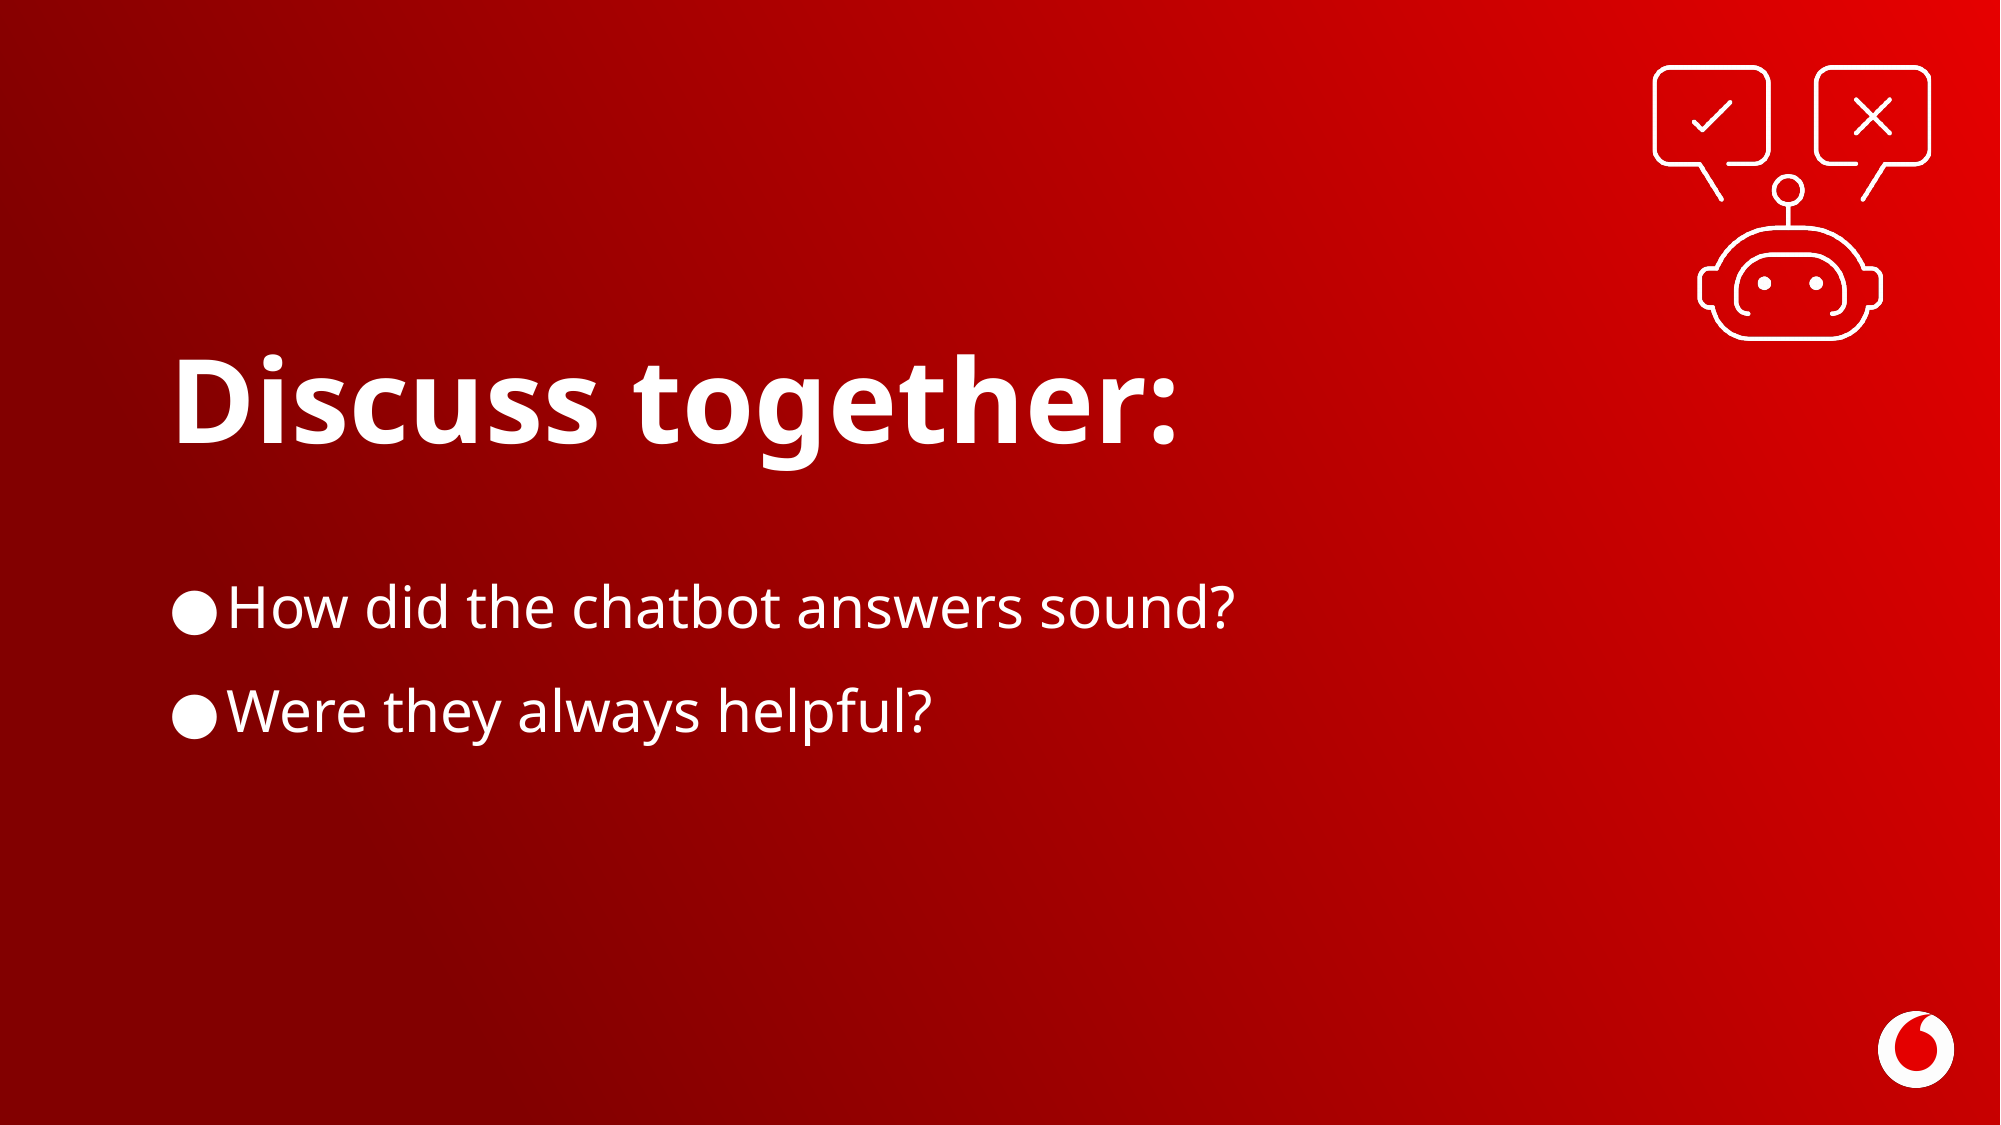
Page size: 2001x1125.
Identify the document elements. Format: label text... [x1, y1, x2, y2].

picture [1652, 64, 1932, 341]
text_box Discuss together: [169, 384, 1758, 468]
picture [1874, 1007, 1963, 1092]
text_box ● How did the chatbot answers sound? ● Were they always helpful? [169, 535, 1429, 841]
